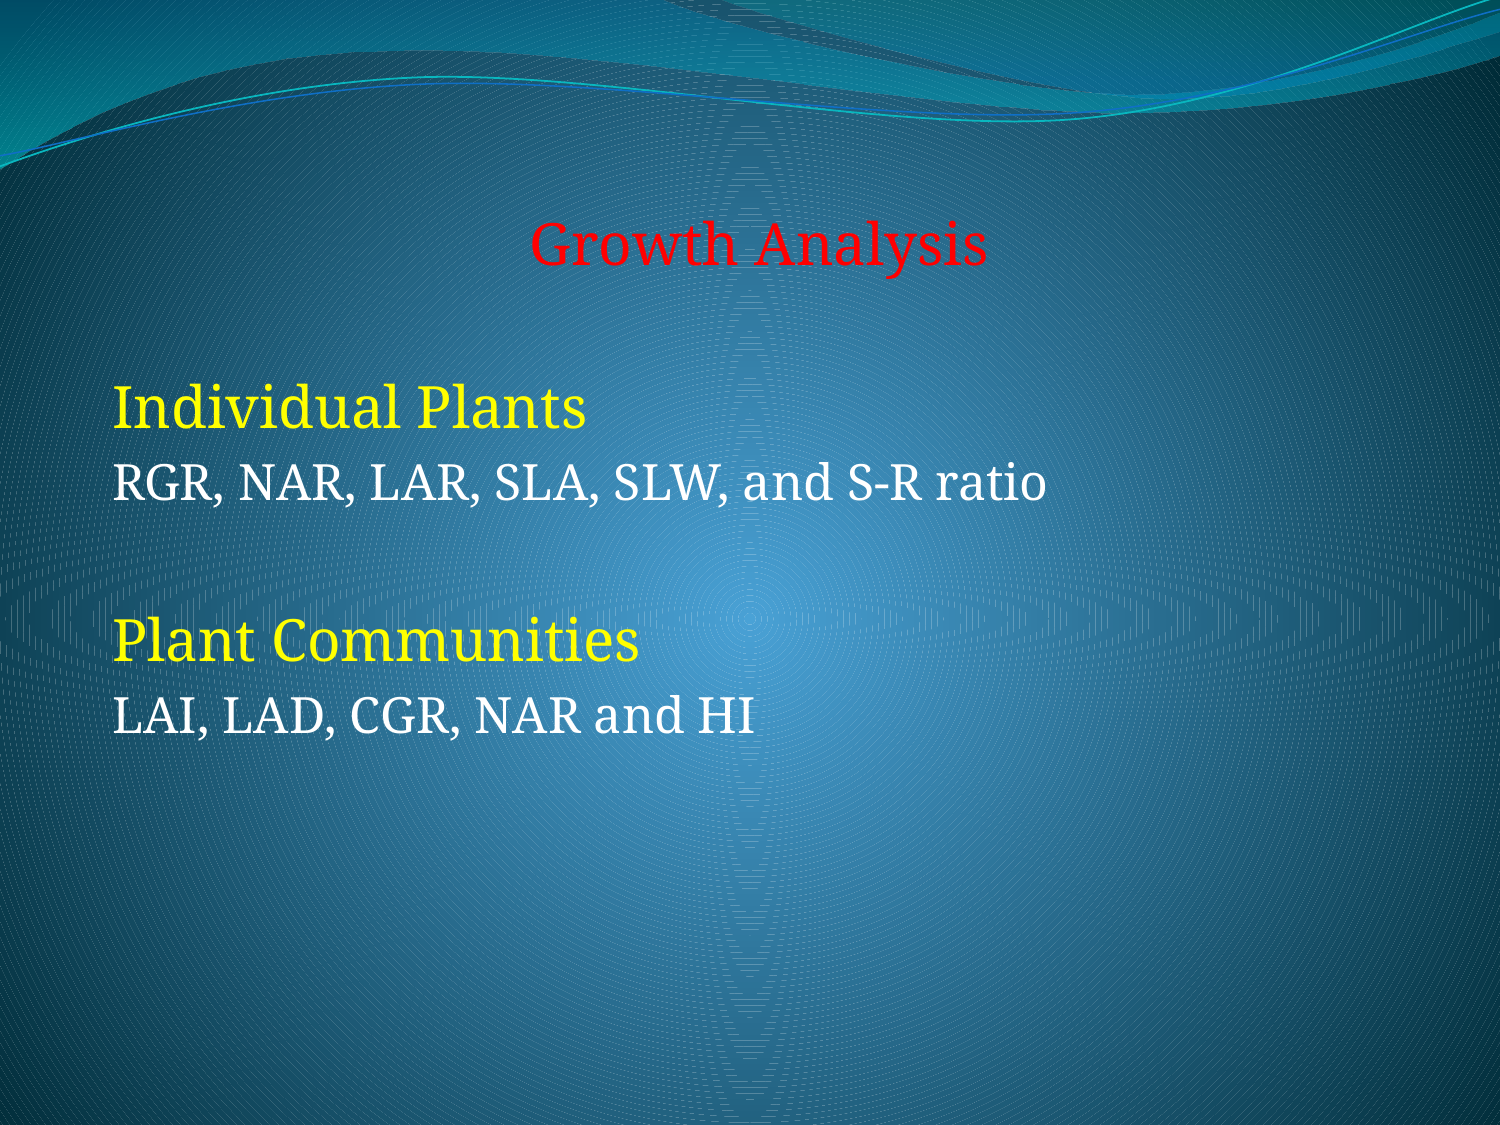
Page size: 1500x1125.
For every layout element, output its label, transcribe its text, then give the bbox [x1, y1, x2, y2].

text_box Growth Analysis Individual Plants RGR, NAR, LAR, SLA, SLW, and S-R ratio Plant Communities LAI, LAD, CGR, NAR and HI [112, 200, 1401, 843]
